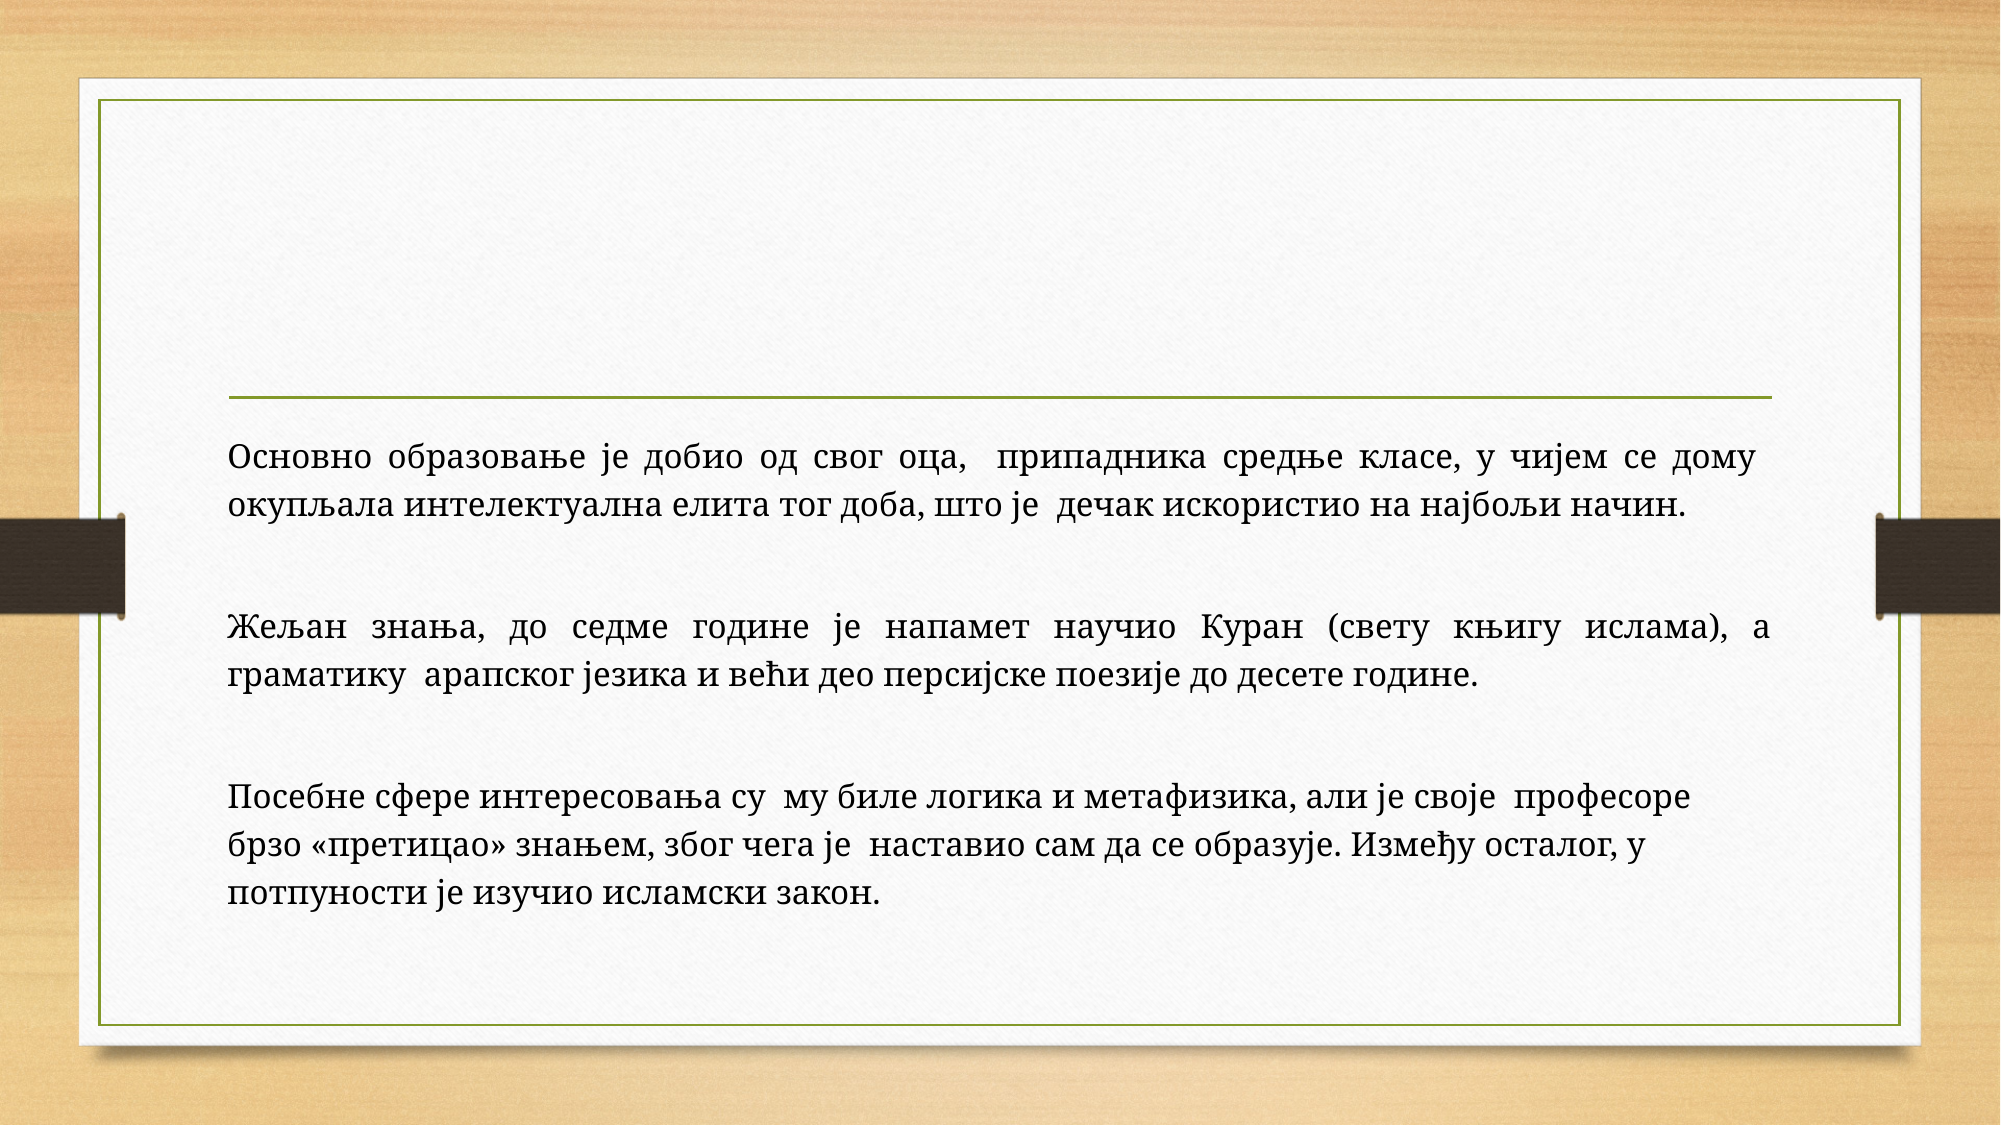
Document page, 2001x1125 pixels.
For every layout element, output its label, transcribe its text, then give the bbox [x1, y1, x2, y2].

list Основно образовање је добио од свог оца, припадника средње класе, у чијем се дому окупљала интелектуална елита тог доба, што је дечак искористио на најбољи начин. Жељан знања, до седме године је напамет научио Куран (свету књигу ислама), а граматику арапског језика и већи део персијске поезије до десете године. Посебне сфере интересовања су му биле логика и метафизика, али је своје професоре брзо «претицао» знањем, због чега је наставио сам да се образује. Између осталог, у потпуности је изучио исламски закон. [212, 419, 1788, 964]
picture [0, 0, 2001, 1125]
